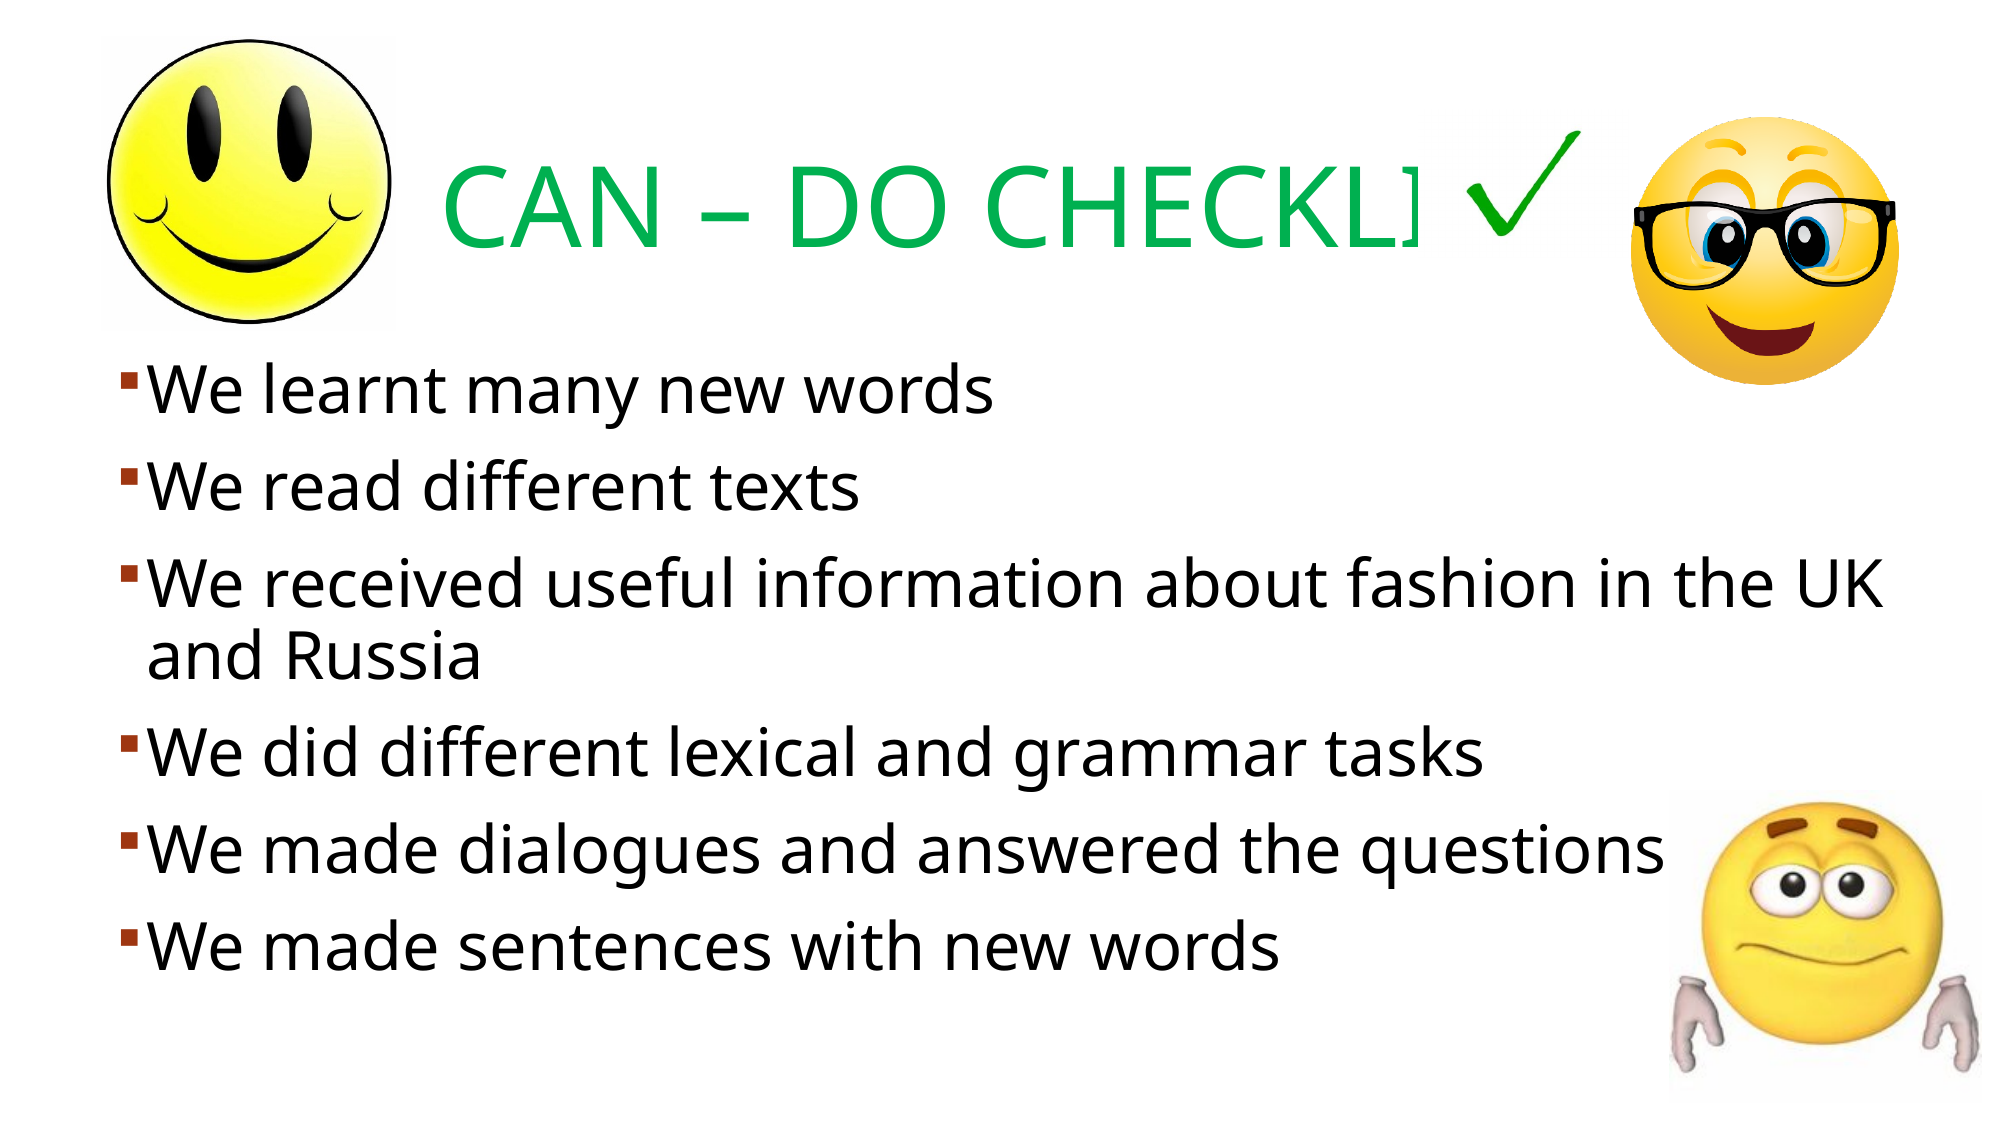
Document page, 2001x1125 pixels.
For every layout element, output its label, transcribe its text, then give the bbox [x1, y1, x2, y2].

picture [1669, 790, 1982, 1103]
title Can – do checklist [175, 79, 1826, 344]
list We learnt many new words We read different texts We received useful information about fashion in the UK and Russia We did different lexical and grammar tasks We made dialogues and answered the questions We made sentences with new words [101, 348, 1902, 1064]
picture [101, 36, 396, 331]
picture [1418, 109, 1900, 386]
